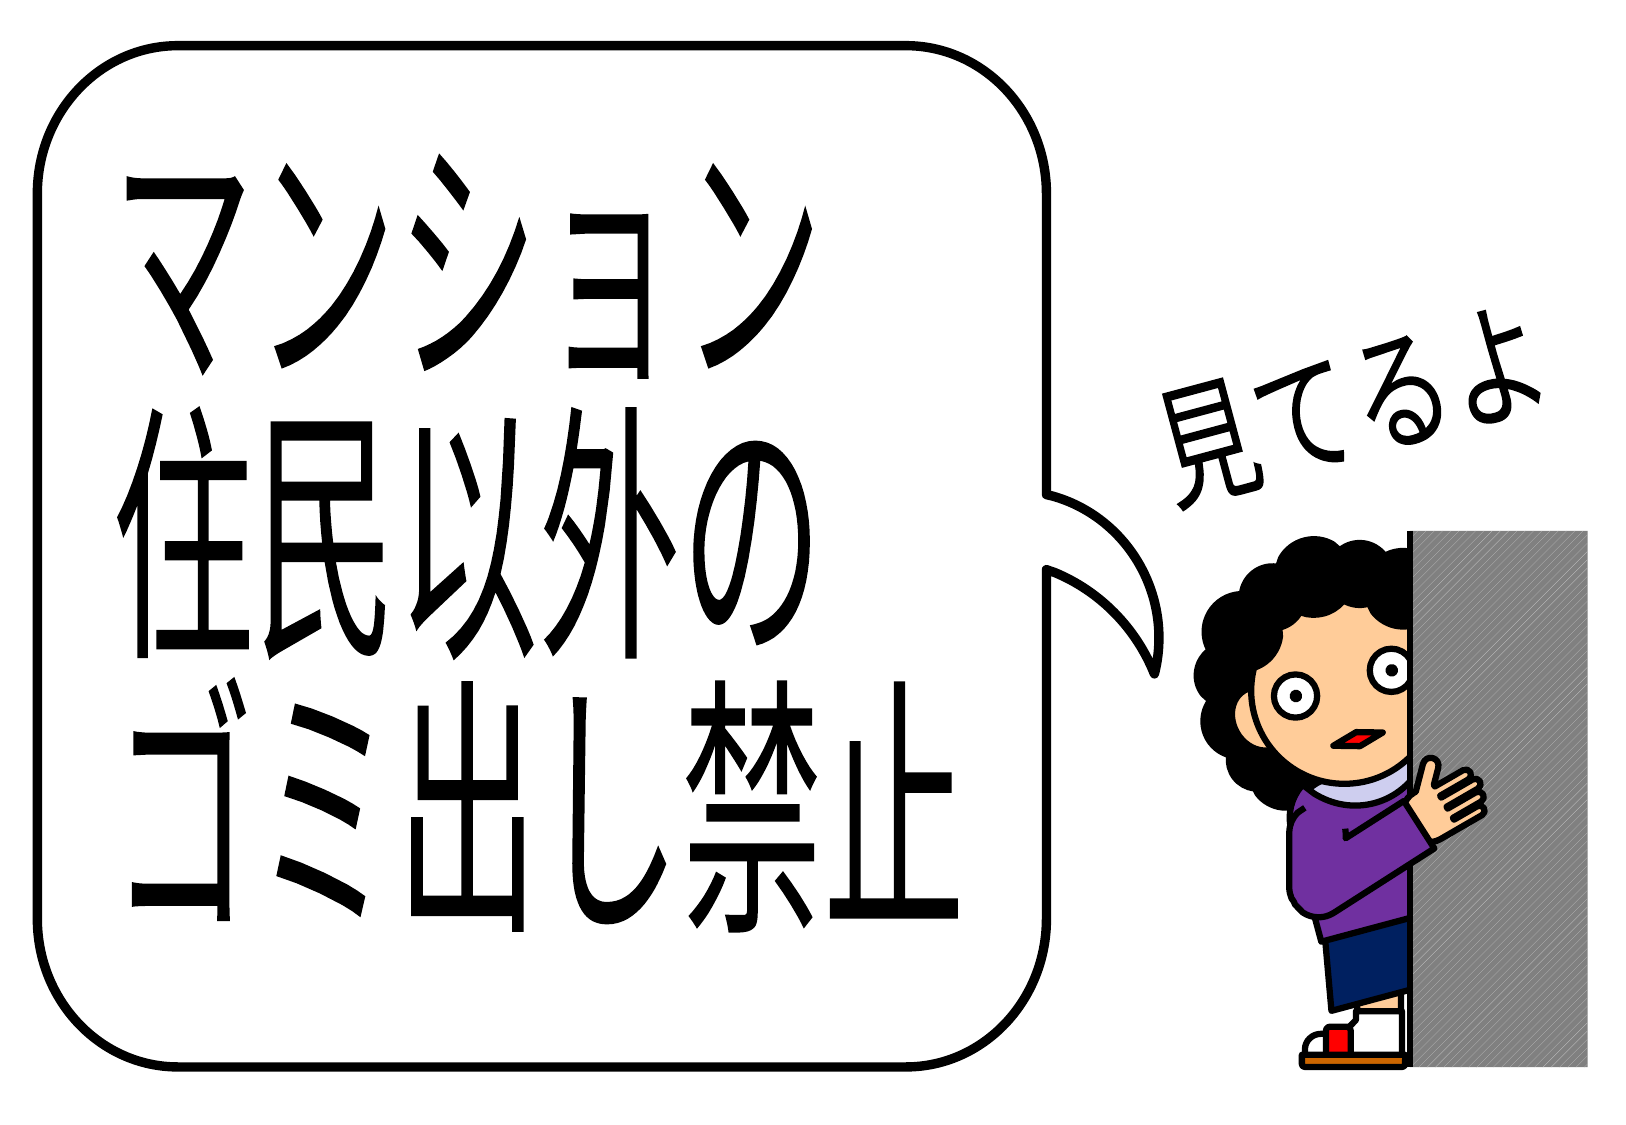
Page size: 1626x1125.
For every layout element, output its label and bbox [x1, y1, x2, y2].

text_box [37, 45, 1159, 1067]
text_box [1227, 528, 1588, 1068]
